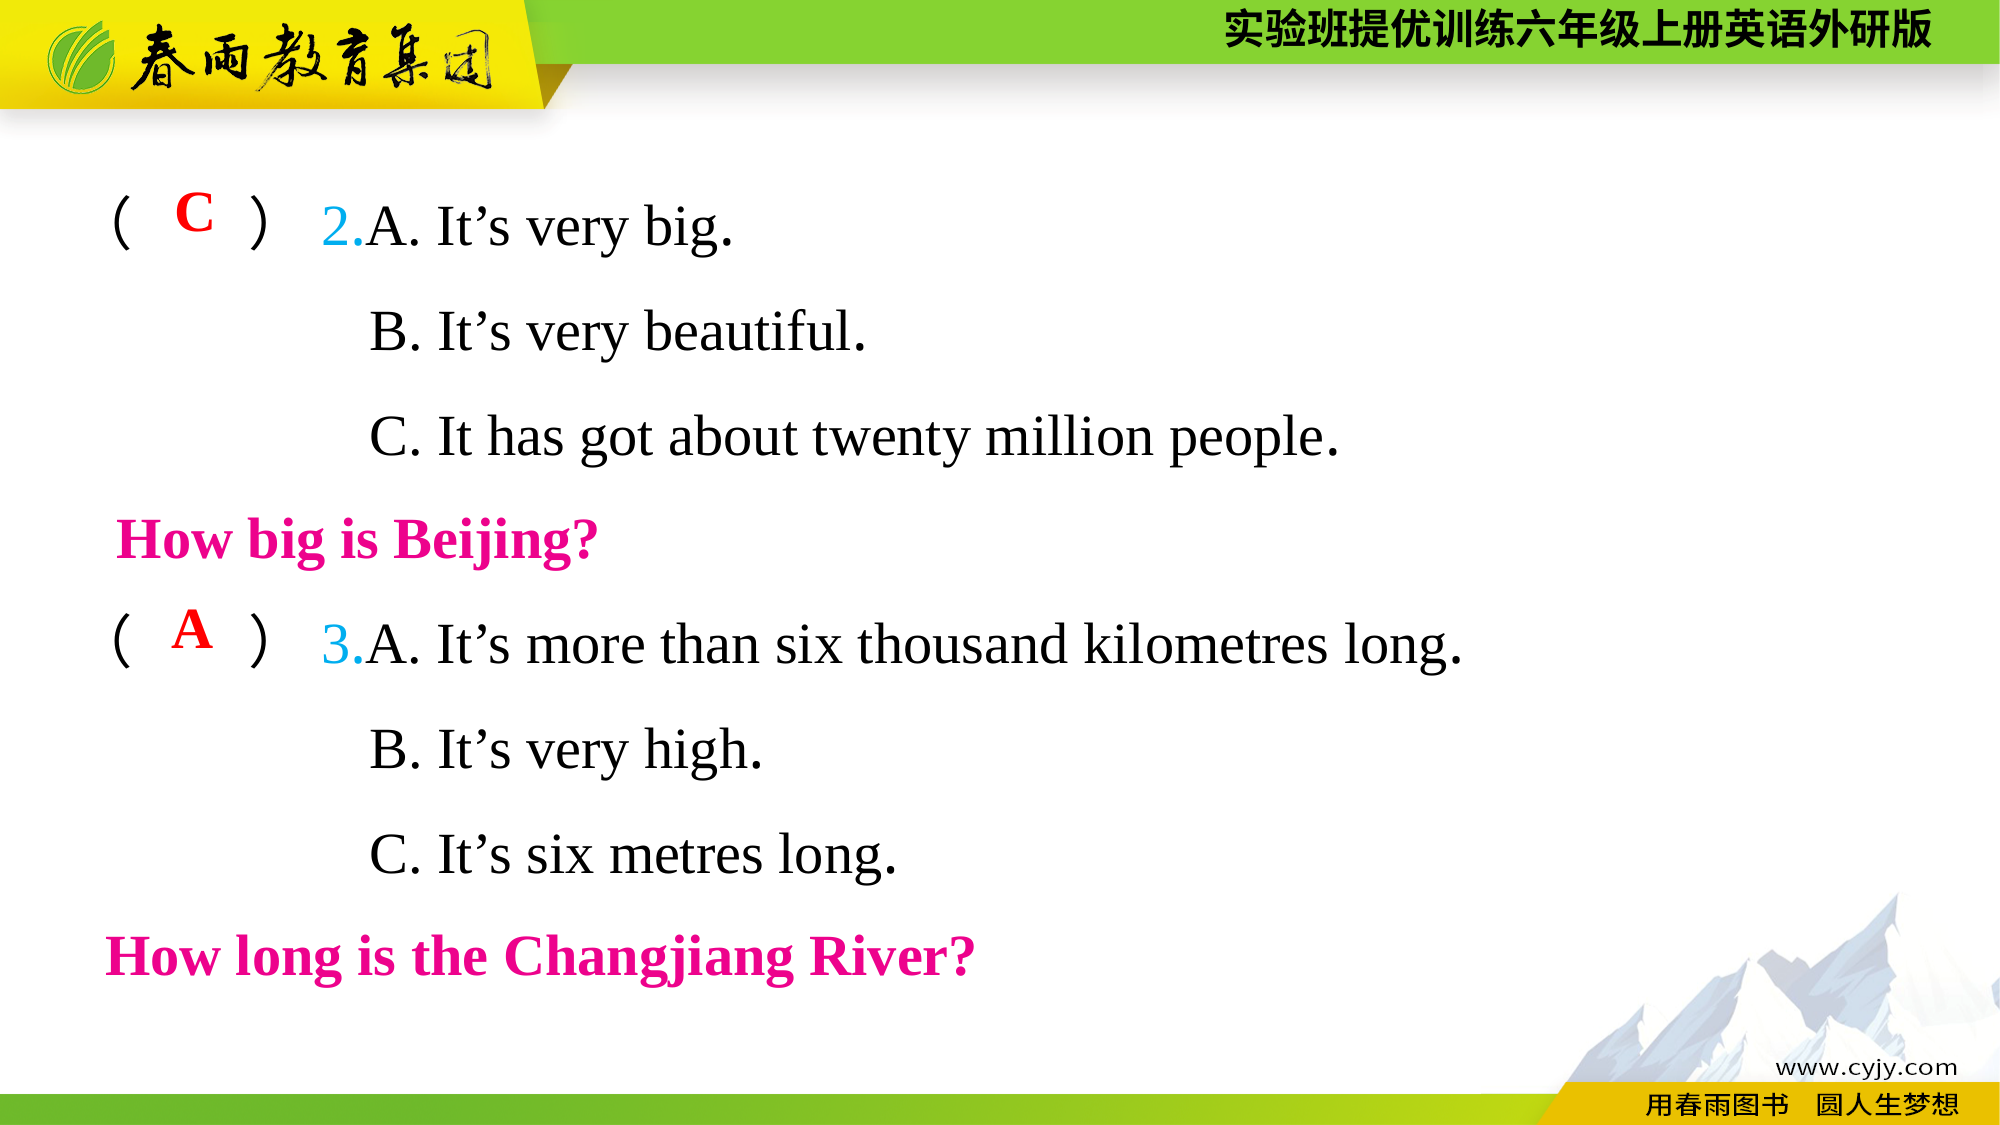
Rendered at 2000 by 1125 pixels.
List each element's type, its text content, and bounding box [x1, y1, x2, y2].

text_box （ ）3.A. It’s more than six thousand kilometres long. B. It’s very high. C. It’s six metres long. [59, 562, 1944, 893]
text_box C [159, 165, 232, 251]
picture [0, 0, 2000, 1125]
text_box A [156, 583, 232, 668]
text_box How long is the Changjiang River? [90, 875, 1090, 995]
list （ ）2.A. It’s very big. B. It’s very beautiful. C. It has got about twenty million people. [59, 144, 1944, 465]
text_box How big is Beijing? [102, 458, 1102, 562]
